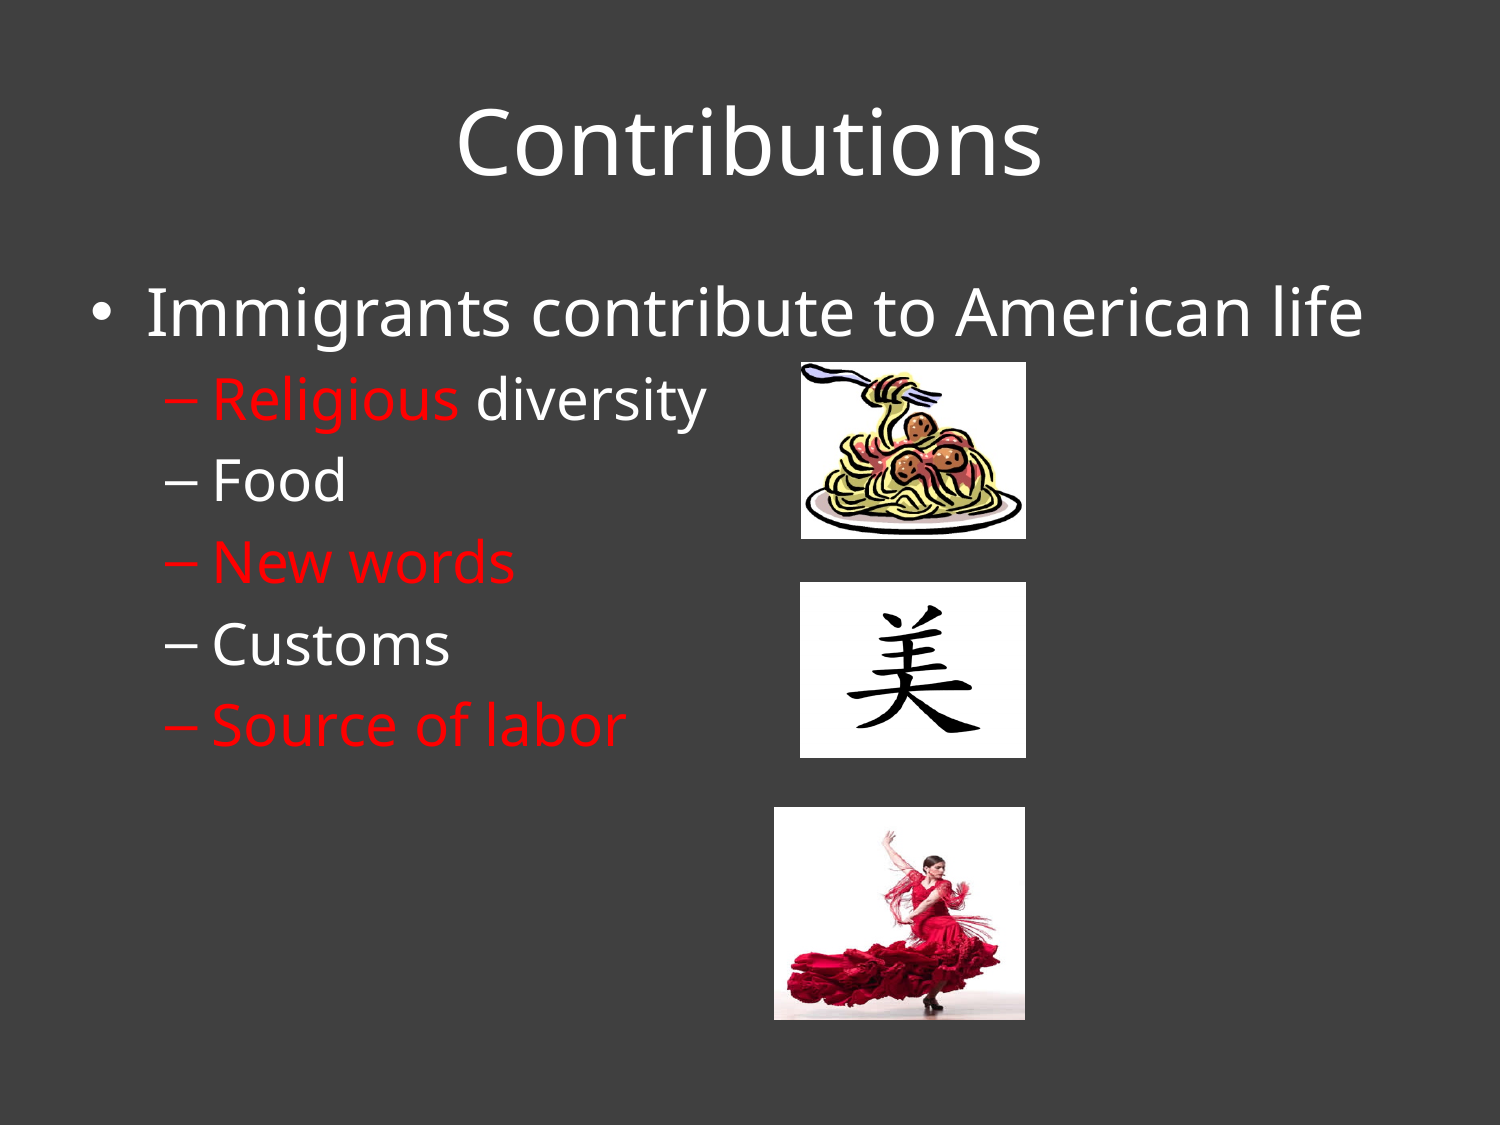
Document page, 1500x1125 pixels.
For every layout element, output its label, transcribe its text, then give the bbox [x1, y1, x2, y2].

picture [800, 362, 1026, 539]
list Immigrants contribute to American life Religious diversity Food New words Customs Source of labor [75, 262, 1425, 1005]
picture [800, 582, 1026, 758]
picture [774, 806, 1026, 1020]
title Contributions [75, 45, 1425, 233]
